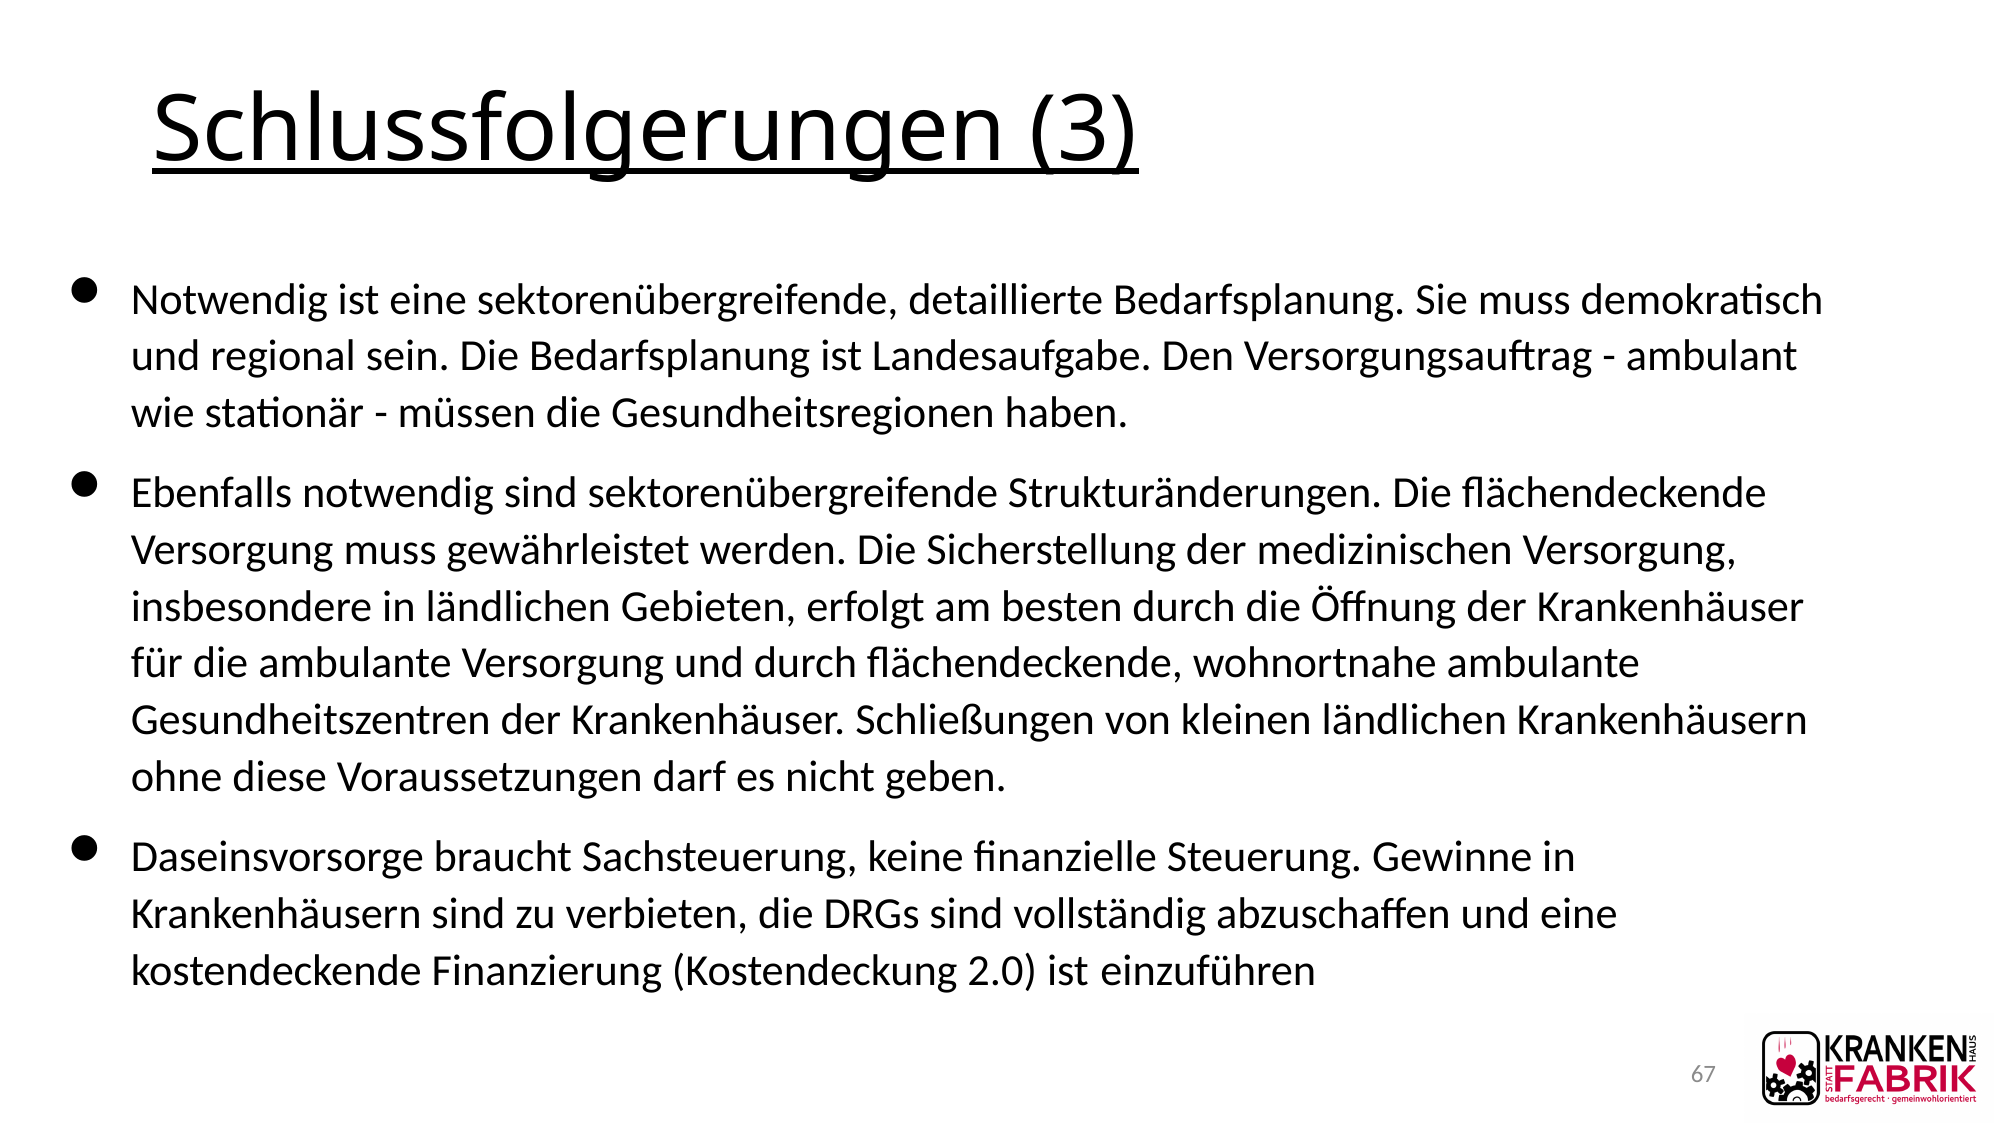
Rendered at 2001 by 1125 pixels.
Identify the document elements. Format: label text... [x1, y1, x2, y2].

title Schlussfolgerungen (3) [137, 22, 1863, 240]
slide_number 67 [1281, 1042, 1731, 1103]
list Notwendig ist eine sektorenübergreifende, detaillierte Bedarfsplanung. Sie muss demokratisch und regional sein. Die Bedarfsplanung ist Landesaufgabe. Den Versorgungsauftrag - ambulant wie stationär - müssen die Gesundheitsregionen haben. Ebenfalls notwendig sind sektorenübergreifende Strukturänderungen. Die flächendeckende Versorgung muss gewährleistet werden. Die Sicherstellung der medizinischen Versorgung, insbesondere in ländlichen Gebieten, erfolgt am besten durch die Öffnung der Krankenhäuser für die ambulante Versorgung und durch flächendeckende, wohnortnahe ambulante Gesundheitszentren der Krankenhäuser. Schließungen von kleinen ländlichen Krankenhäusern ohne diese Voraussetzungen darf es nicht geben. Daseinsvorsorge braucht Sachsteuerung, keine finanzielle Steuerung. Gewinne in Krankenhäusern sind zu verbieten, die DRGs sind vollständig abzuschaffen und eine kostendeckende Finanzierung (Kostendeckung 2.0) ist einzuführen [53, 258, 1863, 1014]
picture [1744, 1013, 1994, 1123]
